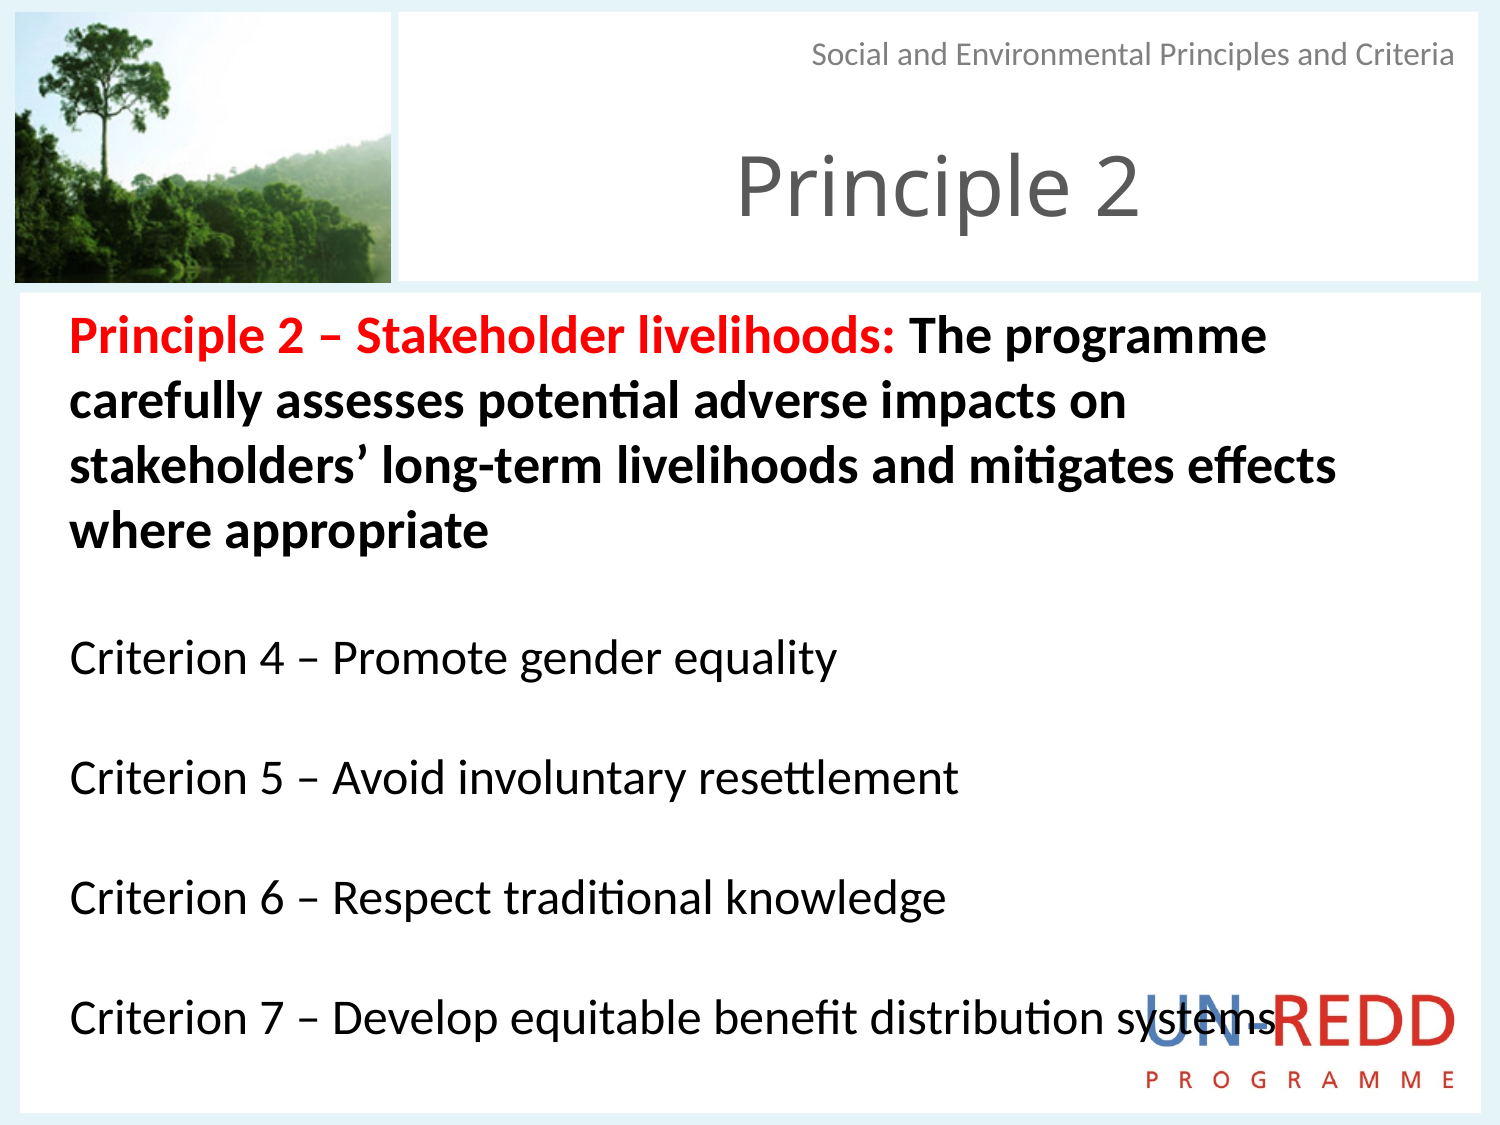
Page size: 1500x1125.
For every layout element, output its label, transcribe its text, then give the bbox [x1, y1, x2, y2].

picture [15, 12, 391, 283]
text_box Social and Environmental Principles and Criteria [796, 25, 1473, 80]
title Principle 2 [411, 89, 1466, 276]
text_box Principle 2 – Stakeholder livelihoods: The programme carefully assesses potential adverse impacts on stakeholders’ long-term livelihoods and mitigates effects where appropriate Criterion 4 – Promote gender equality Criterion 5 – Avoid involuntary resettlement Criterion 6 – Respect traditional knowledge Criterion 7 – Develop equitable benefit distribution systems [55, 292, 1398, 1052]
picture [1127, 961, 1463, 1106]
